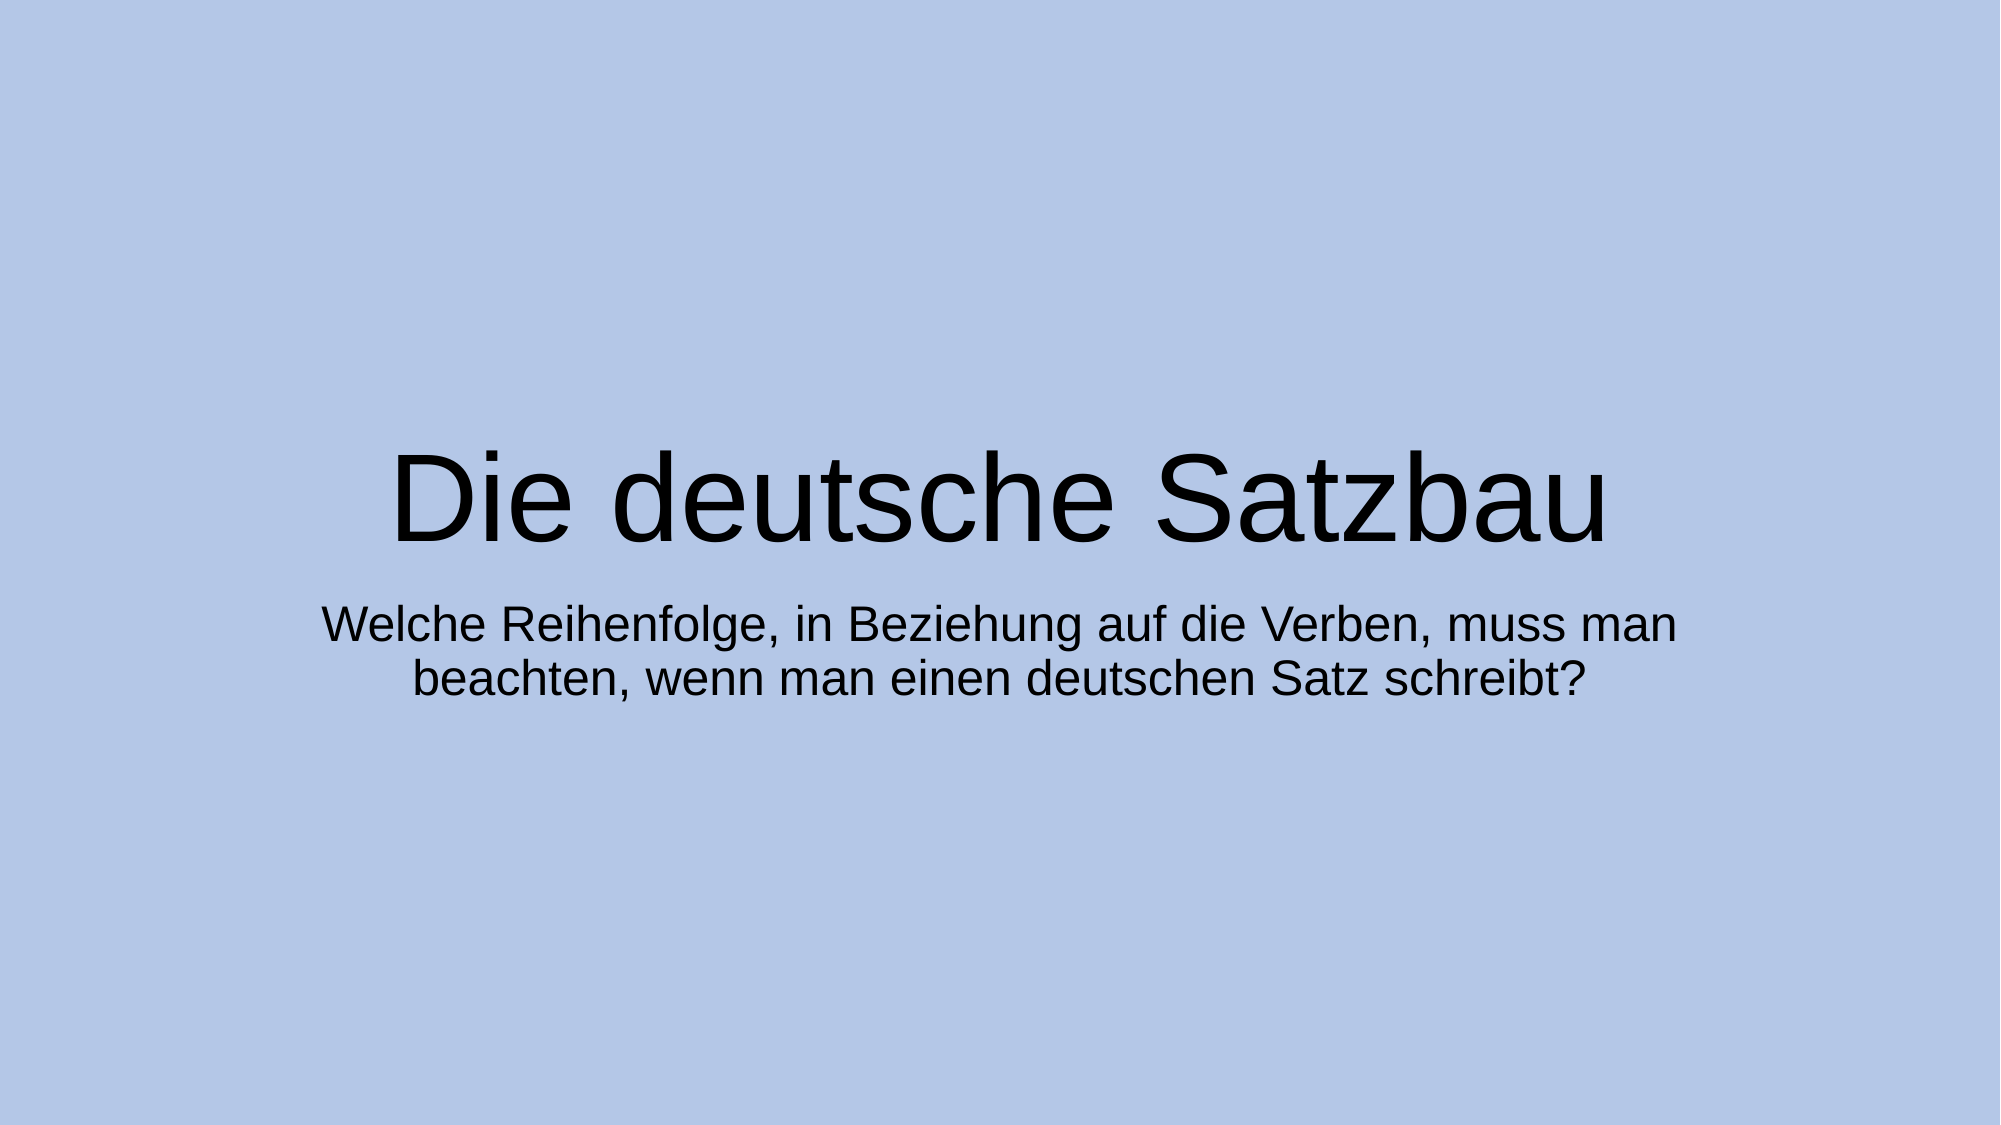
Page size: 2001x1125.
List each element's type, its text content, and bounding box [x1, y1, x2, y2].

subtitle Welche Reihenfolge, in Beziehung auf die Verben, muss man beachten, wenn man einen deutschen Satz schreibt? [249, 590, 1750, 863]
title Die deutsche Satzbau [249, 184, 1750, 576]
